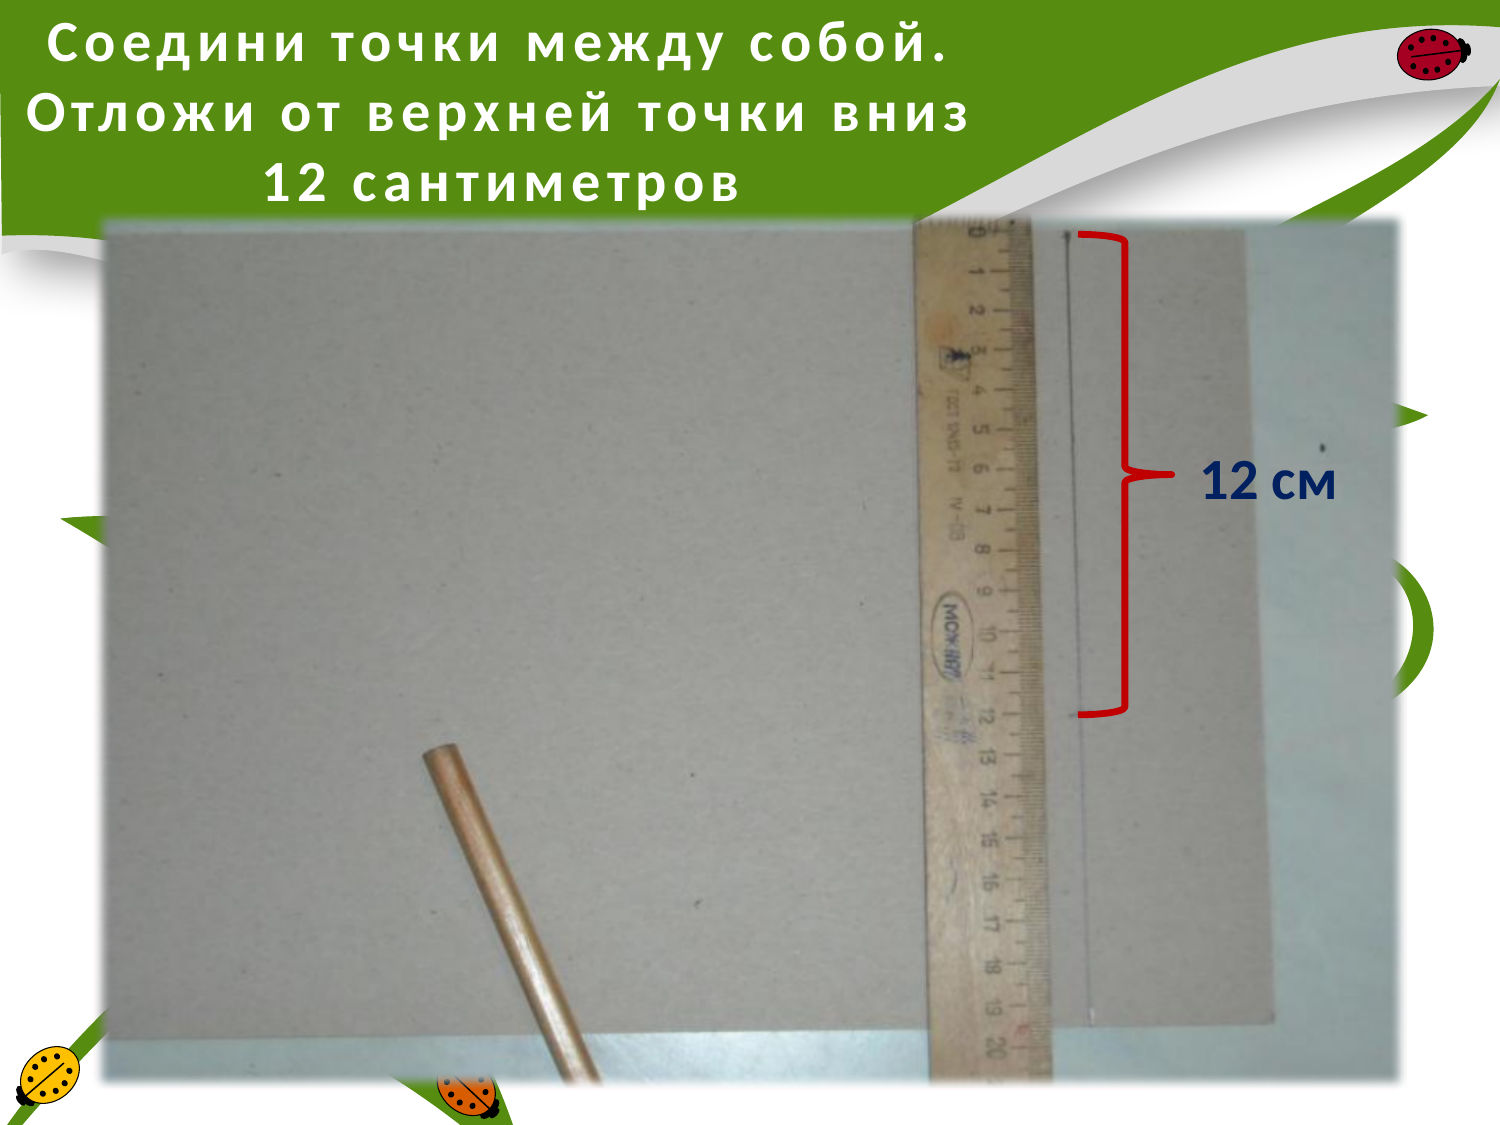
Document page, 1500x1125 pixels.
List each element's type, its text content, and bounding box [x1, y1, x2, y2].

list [93, 210, 1407, 1091]
title Соедини точки между собой. Отложи от верхней точки вниз 12 сантиметров [3, 7, 998, 209]
